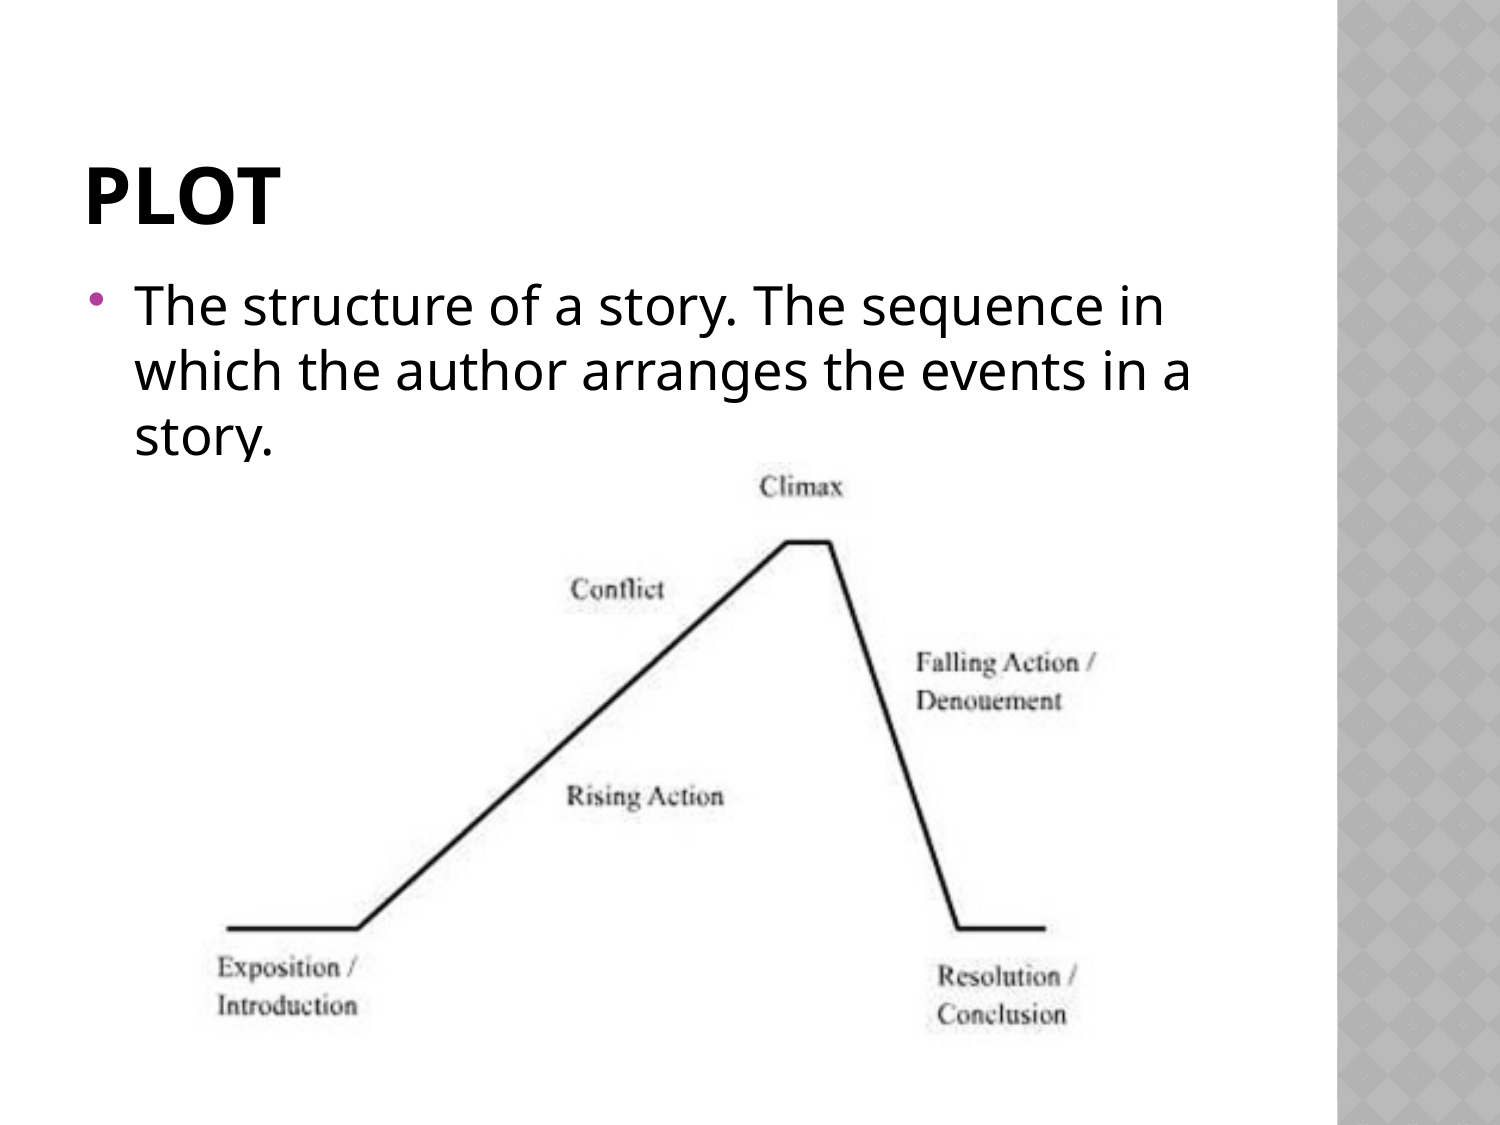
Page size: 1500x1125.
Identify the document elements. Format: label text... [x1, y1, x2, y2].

picture [162, 462, 1126, 1088]
list The structure of a story. The sequence in which the author arranges the events in a story. [75, 264, 1263, 1059]
title Plot [75, 52, 1263, 240]
